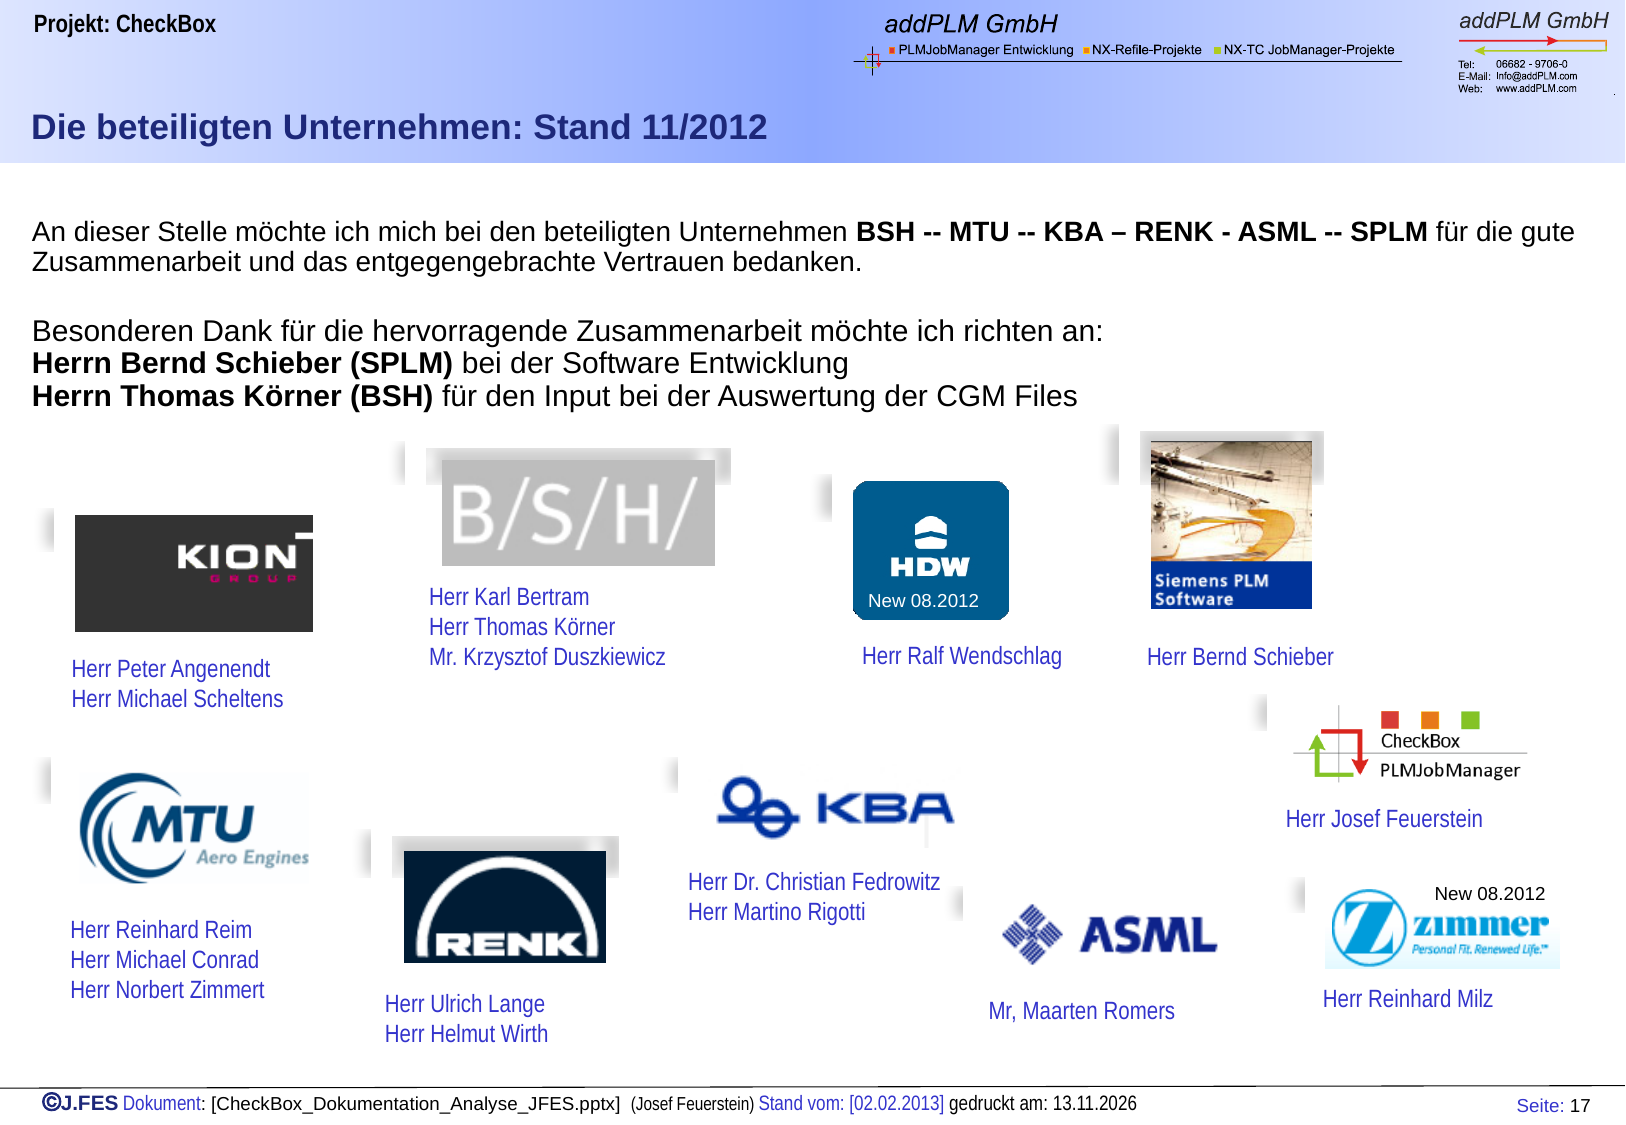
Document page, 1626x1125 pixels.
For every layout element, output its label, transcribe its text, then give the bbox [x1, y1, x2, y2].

text_box Herr Reinhard Milz [1308, 975, 1515, 1021]
text_box Herr Reinhard Reim Herr Michael Conrad Herr Norbert Zimmert [55, 906, 281, 1012]
text_box Herr Dr. Christian Fedrowitz Herr Martino Rigotti [673, 858, 957, 933]
picture [1139, 430, 1324, 624]
picture [71, 763, 315, 896]
text_box New 08.2012 [1419, 874, 1567, 912]
picture [698, 763, 963, 849]
picture [425, 447, 732, 569]
text_box Herr Josef Feuerstein [1271, 794, 1499, 840]
list An dieser Stelle möchte ich mich bei den beteiligten Unternehmen BSH -- MTU -- KBA – RENK - ASML -- SPLM für die gute Zusammenarbeit und das entgegengebrachte Vertrauen bedanken. Besonderen Dank für die hervorragende Zusammenarbeit möchte ich richten an: Herrn Bernd Schieber (SPLM) bei der Software Entwicklung Herrn Thomas Körner (BSH) für den Input bei der Auswertung der CGM Files [17, 170, 1602, 422]
text_box Herr Karl Bertram Herr Thomas Körner Mr. Krzysztof Duszkiewicz [414, 573, 682, 678]
picture [1325, 883, 1560, 970]
picture [852, 480, 1010, 621]
text_box Herr Bernd Schieber [1132, 633, 1350, 678]
text_box Herr Peter Angenendt Herr Michael Scheltens [56, 645, 300, 721]
picture [983, 892, 1234, 977]
title Die beteiligten Unternehmen: Stand 11/2012 [30, 73, 1600, 148]
text_box Herr Ulrich Lange Herr Helmut Wirth [370, 980, 579, 1056]
picture [391, 835, 619, 976]
picture [1287, 701, 1532, 789]
picture [74, 514, 313, 632]
text_box Mr, Maarten Romers [973, 997, 1191, 1032]
text_box Herr Ralf Wendschlag [847, 632, 1078, 677]
